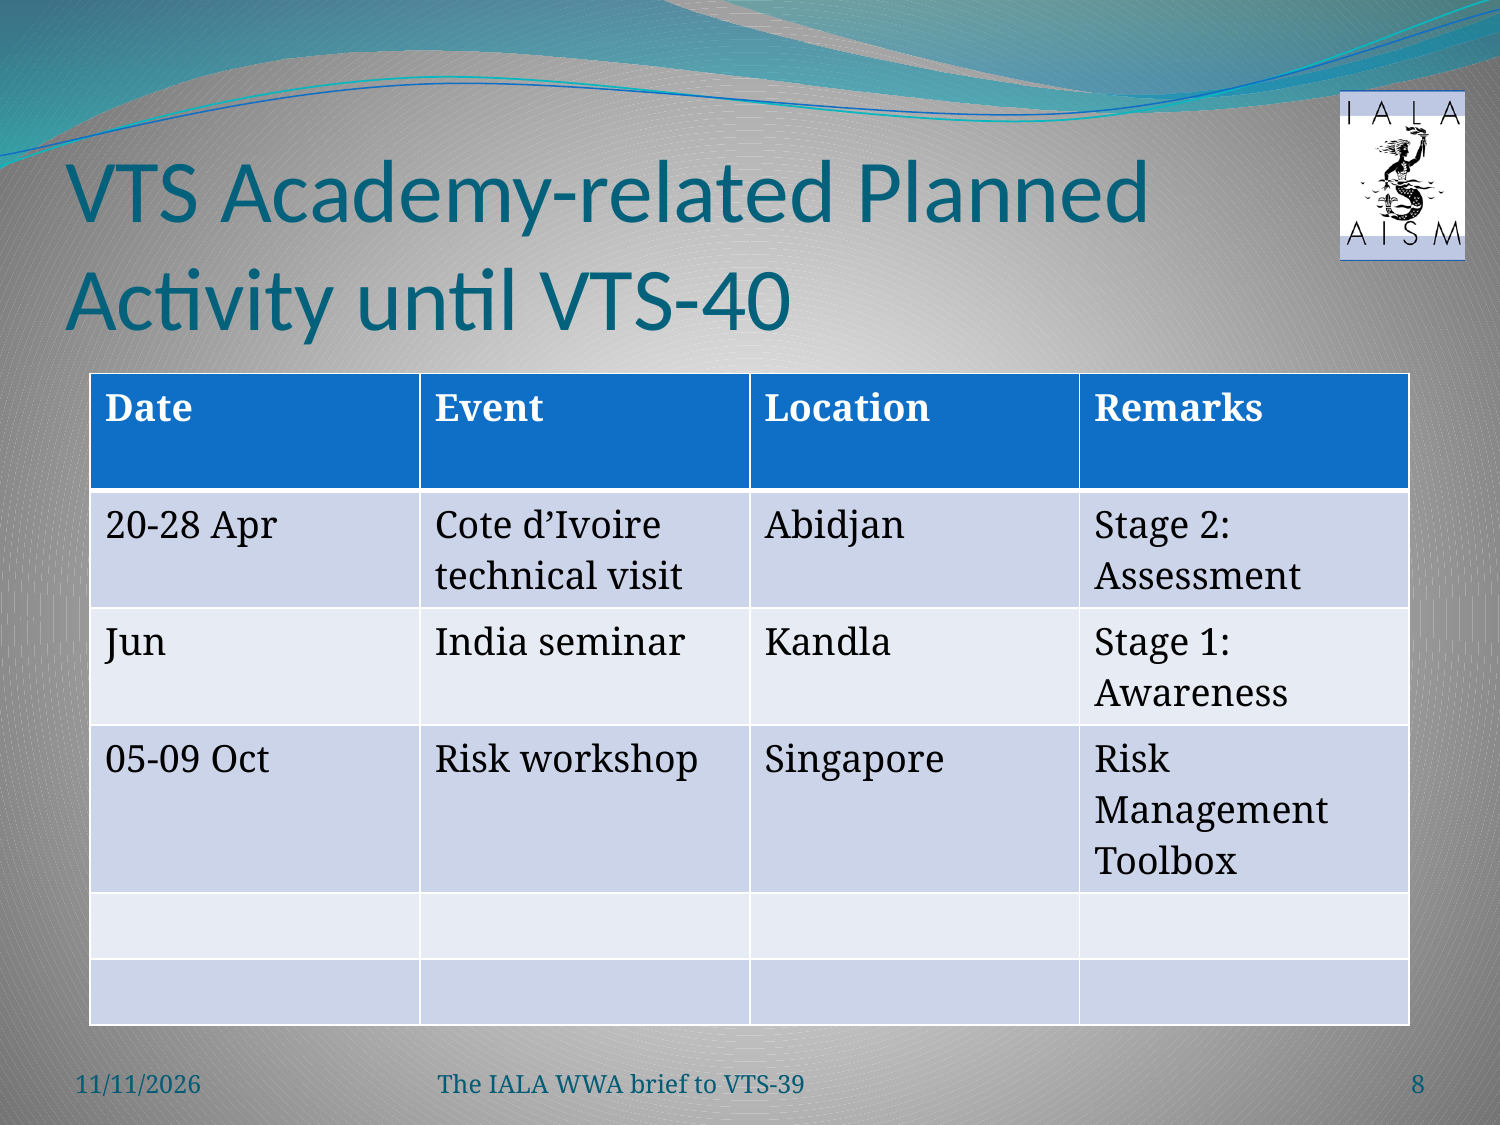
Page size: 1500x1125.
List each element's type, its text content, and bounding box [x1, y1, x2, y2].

table_cell Jun [91, 609, 419, 724]
table_cell Risk Management Toolbox [1080, 726, 1408, 892]
table_cell 05-09 Oct [91, 726, 419, 892]
table_cell [1080, 894, 1408, 958]
table_cell Risk workshop [421, 726, 749, 892]
table_cell Stage 1: Awareness [1080, 609, 1408, 724]
table_cell Stage 2: Assessment [1080, 493, 1408, 607]
slide_number 8 [1299, 1042, 1425, 1103]
table_cell Abidjan [751, 493, 1079, 607]
table_cell Kandla [751, 609, 1079, 724]
table_cell Cote d’Ivoire technical visit [421, 493, 749, 607]
footer The IALA WWA brief to VTS-39 [437, 1042, 988, 1103]
title VTS Academy-related Planned Activity until VTS-40 [64, 125, 1415, 349]
table_cell Singapore [751, 726, 1079, 892]
table_cell 20-28 Apr [91, 493, 419, 607]
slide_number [75, 1042, 425, 1103]
table_cell [91, 960, 419, 1024]
table_header Remarks [1080, 374, 1408, 488]
table_cell India seminar [421, 609, 749, 724]
table_header Event [421, 374, 749, 488]
table_header Date [91, 374, 419, 488]
table_cell [421, 894, 749, 958]
table_cell [751, 894, 1079, 958]
table_header Location [751, 374, 1079, 488]
table_cell [91, 894, 419, 958]
table_cell [751, 960, 1079, 1024]
table_cell [1080, 960, 1408, 1024]
picture [1340, 90, 1465, 261]
table_cell [421, 960, 749, 1024]
